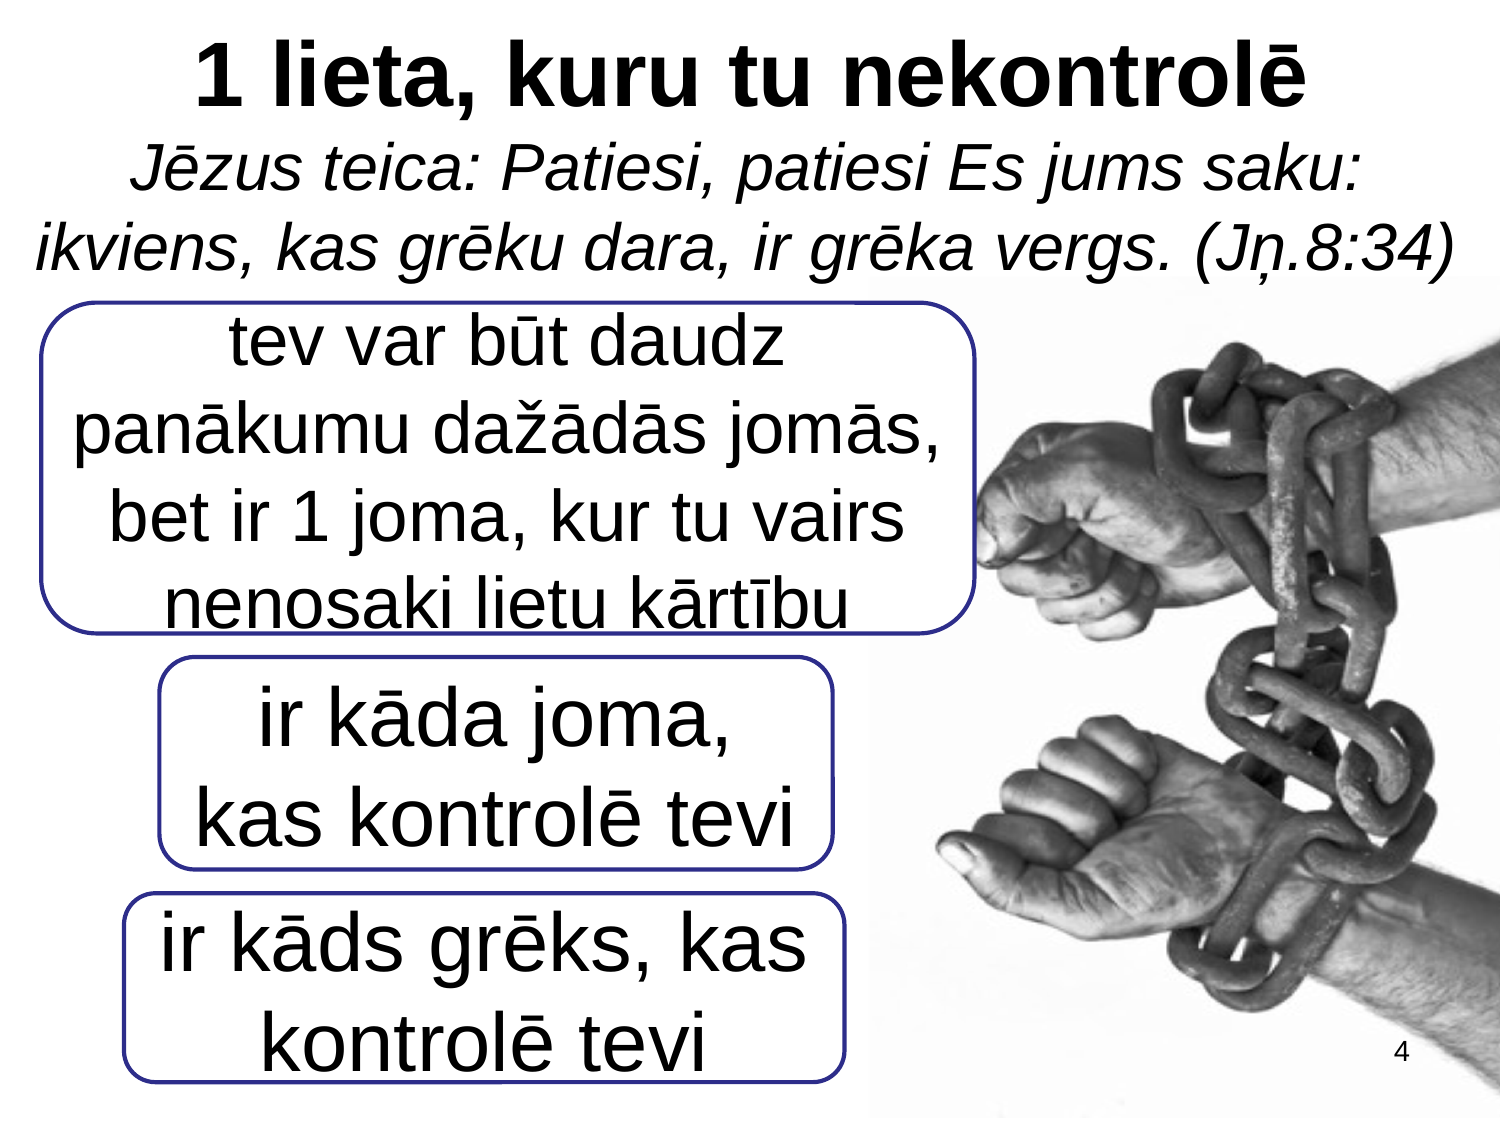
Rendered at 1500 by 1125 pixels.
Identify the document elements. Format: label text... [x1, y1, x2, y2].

text_box ir kāds grēks, kas kontrolē tevi [121, 891, 847, 1085]
text_box tev var būt daudz panākumu dažādās jomās, bet ir 1 joma, kur tu vairs nenosaki lietu kārtību [39, 300, 977, 636]
title 1 lieta, kuru tu nekontrolē [76, 0, 1428, 116]
slide_number 4 [1074, 1024, 1426, 1103]
picture [762, 277, 1500, 1118]
text_box Jēzus teica: Patiesi, patiesi Es jums saku: ikviens, kas grēku dara, ir grēka vergs. (Jņ.8:34) [0, 116, 1498, 292]
text_box ir kāda joma, kas kontrolē tevi [157, 654, 757, 872]
